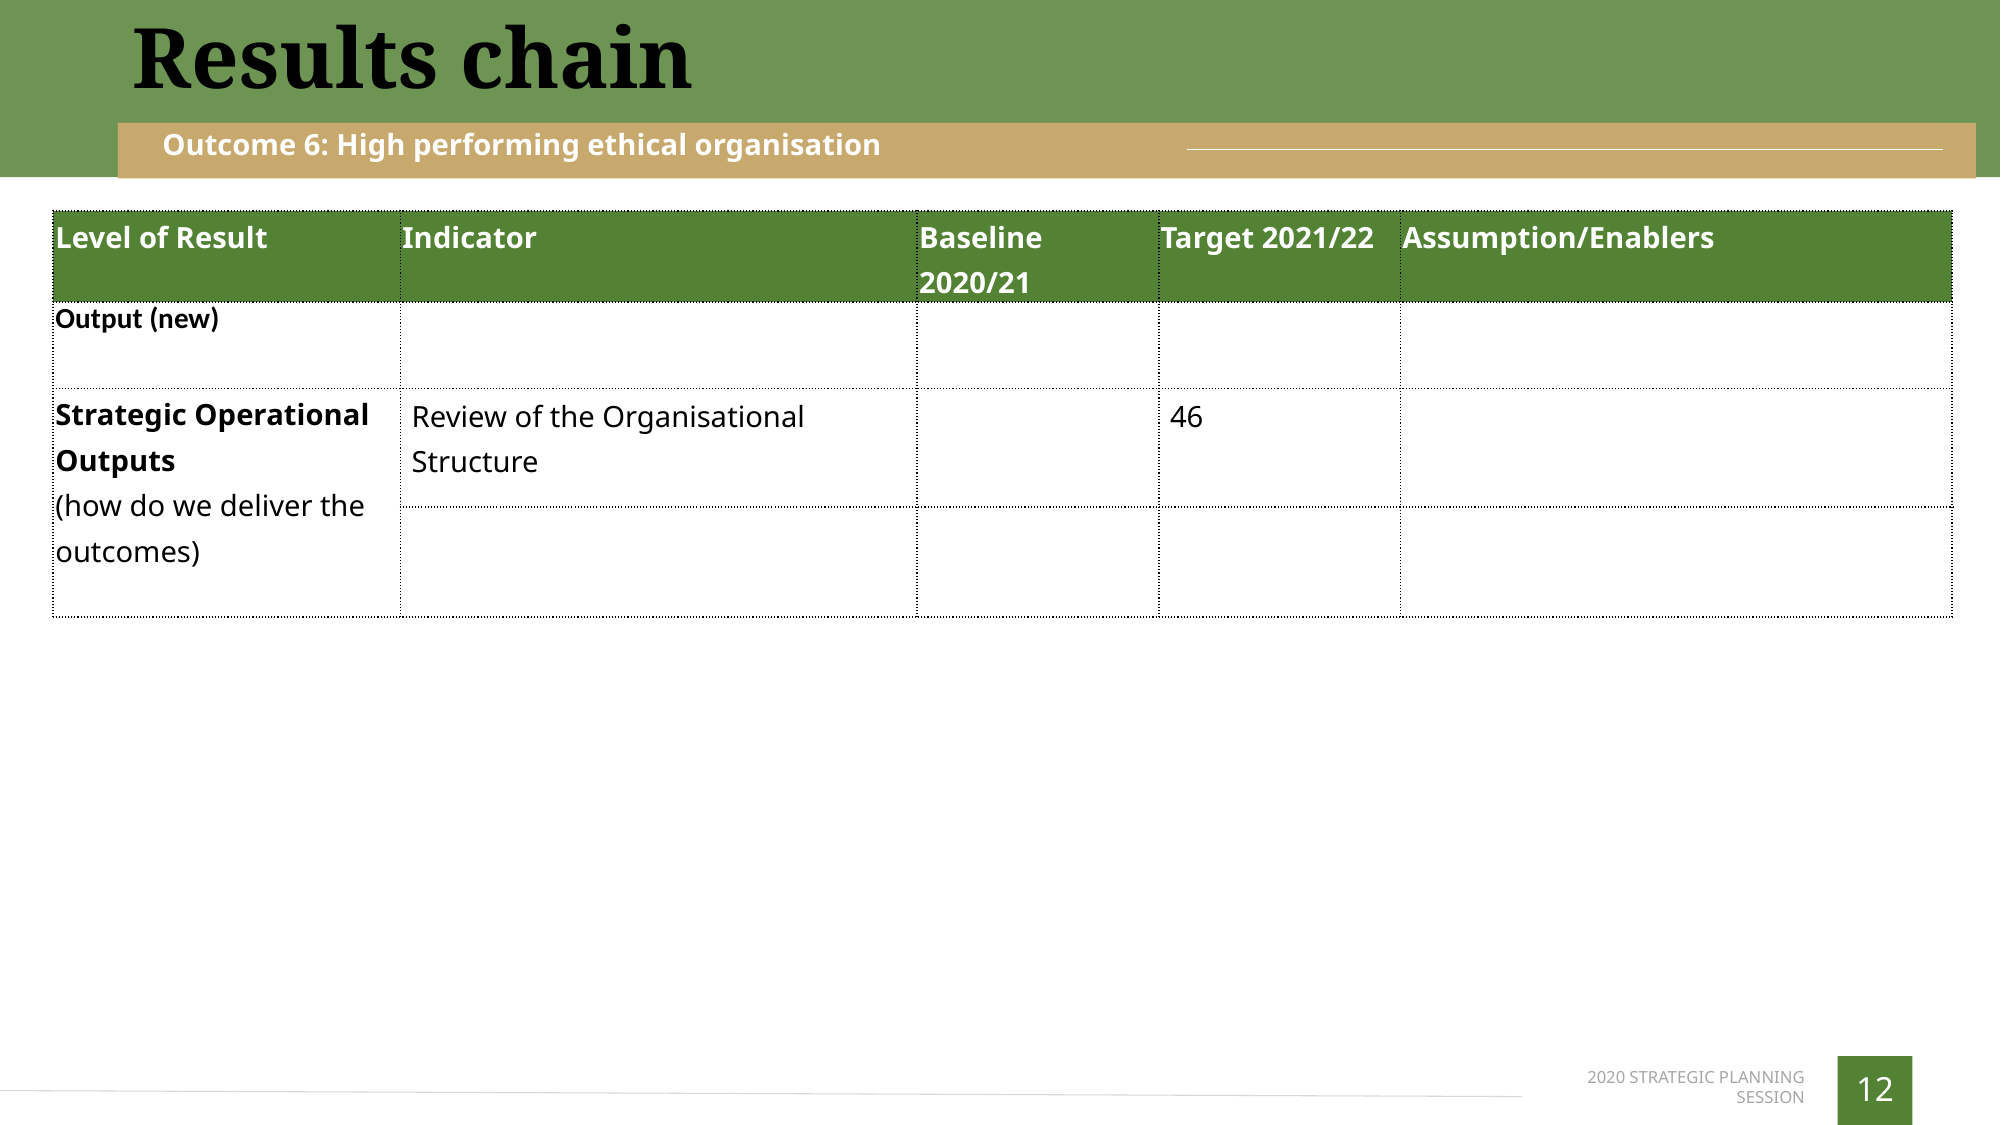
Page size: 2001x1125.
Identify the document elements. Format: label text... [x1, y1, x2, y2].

table_cell [917, 388, 1159, 507]
table_cell Strategic Operational Outputs (how do we deliver the outcomes) [53, 388, 400, 617]
title Results chain [117, 17, 1886, 106]
table_cell [1159, 507, 1400, 617]
table_cell Output (new) [53, 302, 400, 388]
table_header Target 2021/22 [1159, 211, 1400, 302]
table_header Baseline 2020/21 [917, 211, 1159, 302]
table_cell 46 [1159, 388, 1400, 507]
table_cell [1400, 302, 1952, 388]
table_cell [400, 507, 917, 617]
table_header Indicator [400, 211, 917, 302]
table_cell [1159, 302, 1400, 388]
table_header Assumption/Enablers [1400, 211, 1952, 302]
text_box Outcome 6: High performing ethical organisation [162, 125, 1290, 161]
table_cell [1400, 507, 1952, 617]
table_cell [1400, 388, 1952, 507]
table_cell [917, 507, 1159, 617]
table_cell [917, 302, 1159, 388]
table_header Level of Result [53, 211, 400, 302]
table_cell Review of the Organisational Structure [400, 388, 917, 507]
text_box [117, 122, 1976, 179]
table_cell [400, 302, 917, 388]
